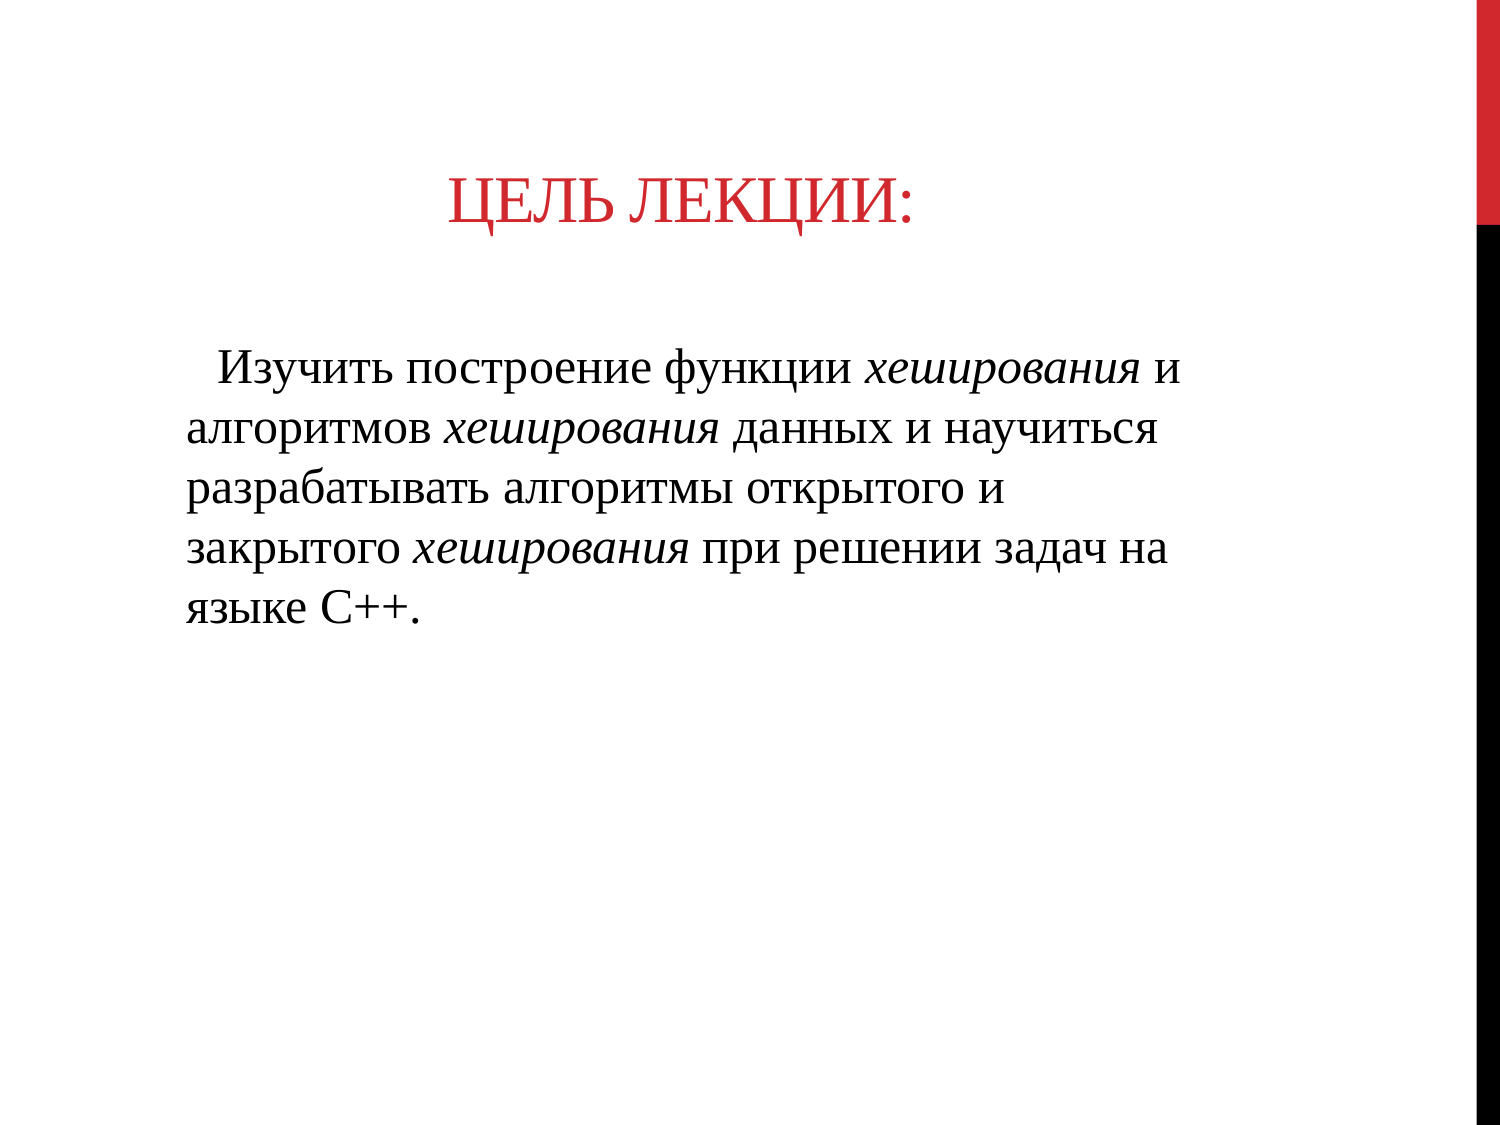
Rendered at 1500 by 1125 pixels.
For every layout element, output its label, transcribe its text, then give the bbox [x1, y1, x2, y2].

title Цель лекции: [206, 40, 1157, 244]
list Изучить построение функции хеширования и алгоритмов хеширования данных и научиться разрабатывать алгоритмы открытого и закрытого хеширования при решении задач на языке C++. [171, 326, 1258, 979]
